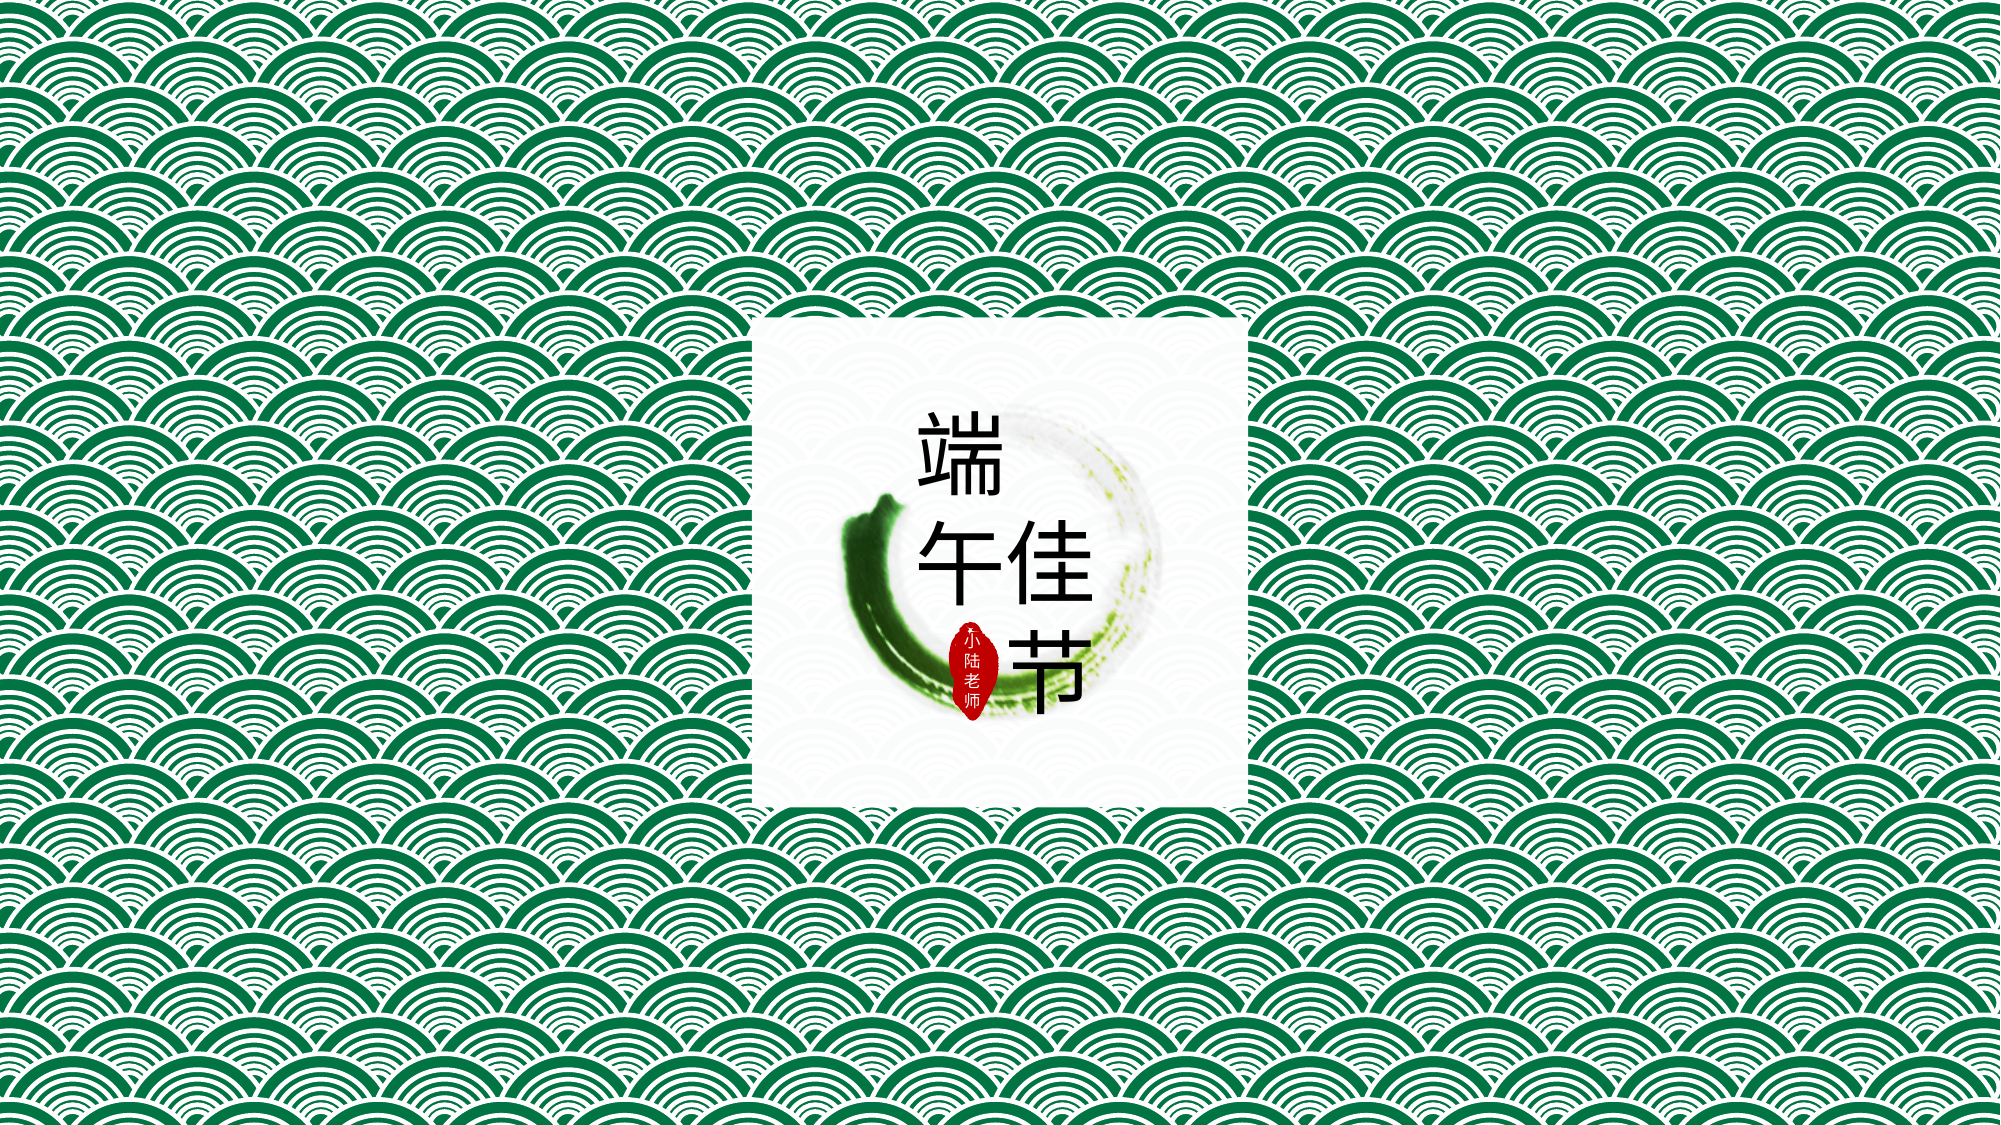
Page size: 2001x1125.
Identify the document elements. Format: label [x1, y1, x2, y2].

text_box [0, 799, 2000, 884]
text_box [0, 1053, 2000, 1125]
text_box [1166, 630, 2000, 715]
text_box [0, 546, 834, 630]
text_box [834, 389, 1166, 736]
text_box [1166, 546, 2000, 630]
text_box [1166, 461, 2000, 546]
text_box [0, 292, 2000, 377]
text_box [0, 715, 2000, 799]
text_box [0, 0, 2000, 38]
text_box [0, 38, 2000, 123]
text_box [0, 208, 2000, 292]
text_box [0, 884, 2000, 969]
text_box [0, 461, 834, 546]
text_box [0, 630, 834, 715]
text_box [0, 969, 2000, 1053]
text_box [0, 123, 2000, 208]
text_box [0, 377, 2000, 461]
